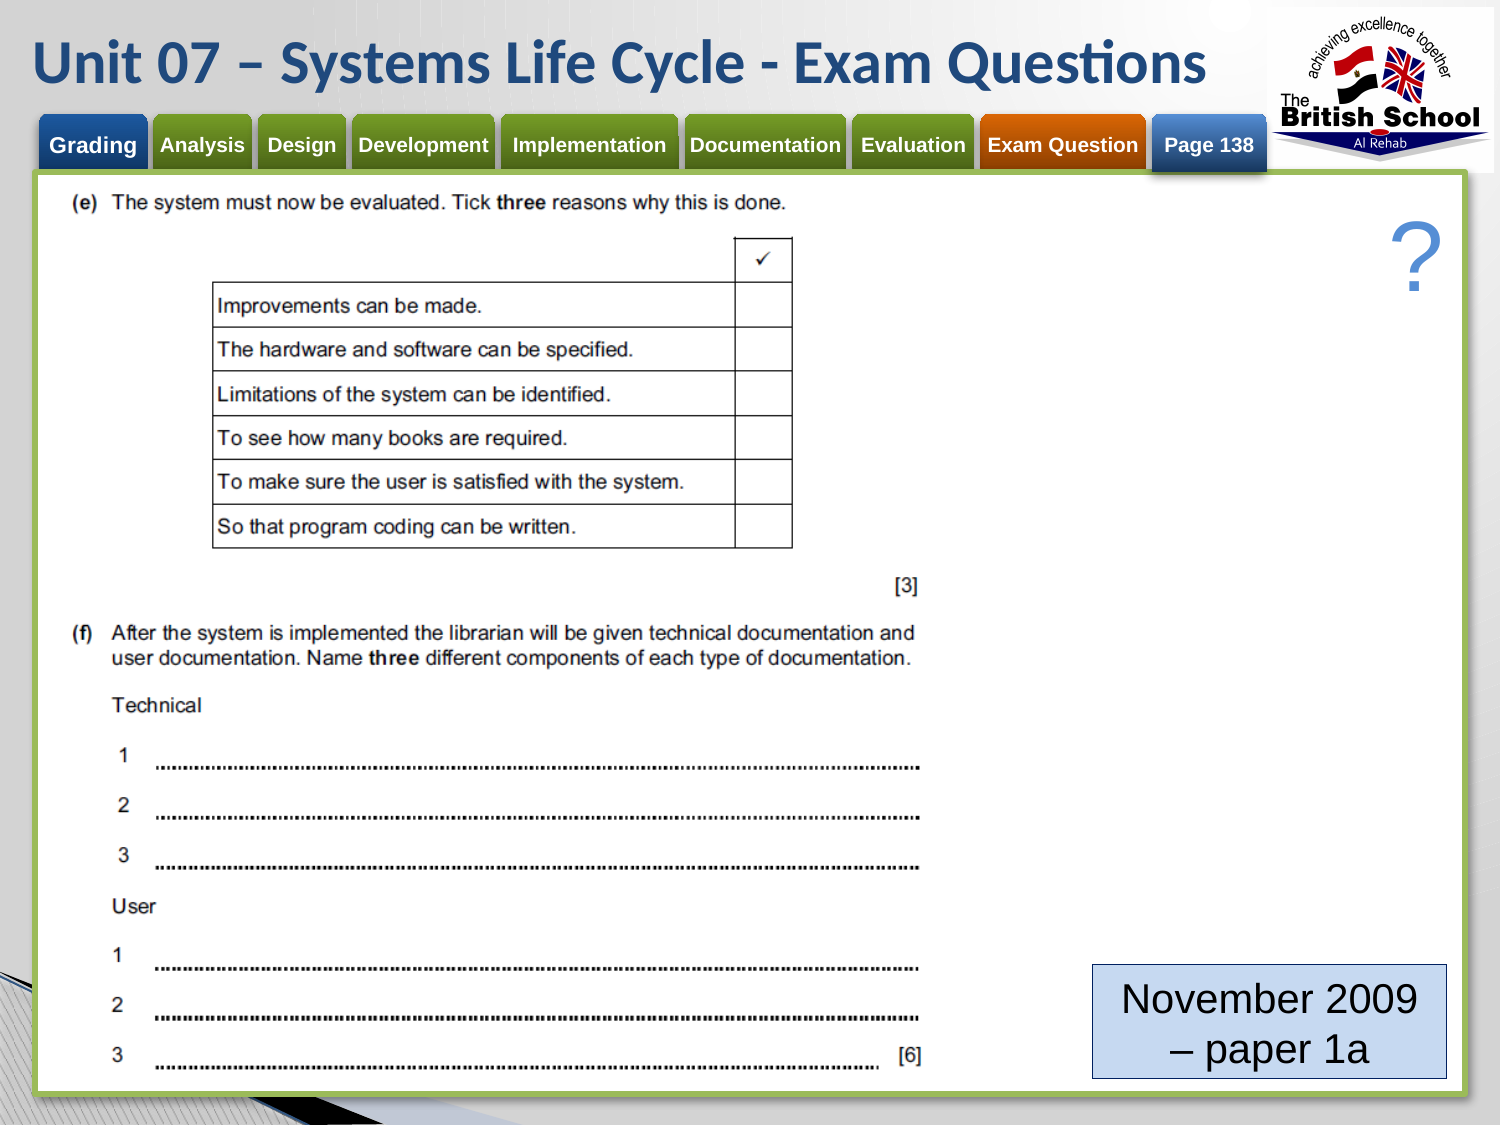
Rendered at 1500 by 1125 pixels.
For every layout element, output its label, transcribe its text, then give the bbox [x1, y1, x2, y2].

text_box Page 138 [1151, 113, 1268, 173]
picture [281, 1114, 303, 1125]
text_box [64, 184, 928, 1081]
picture [1267, 7, 1495, 173]
text_box ? [1373, 184, 1447, 320]
text_box November 2009 – paper 1a [1092, 964, 1447, 1079]
title Unit 07 – Systems Life Cycle - Exam Questions [17, 7, 1256, 110]
